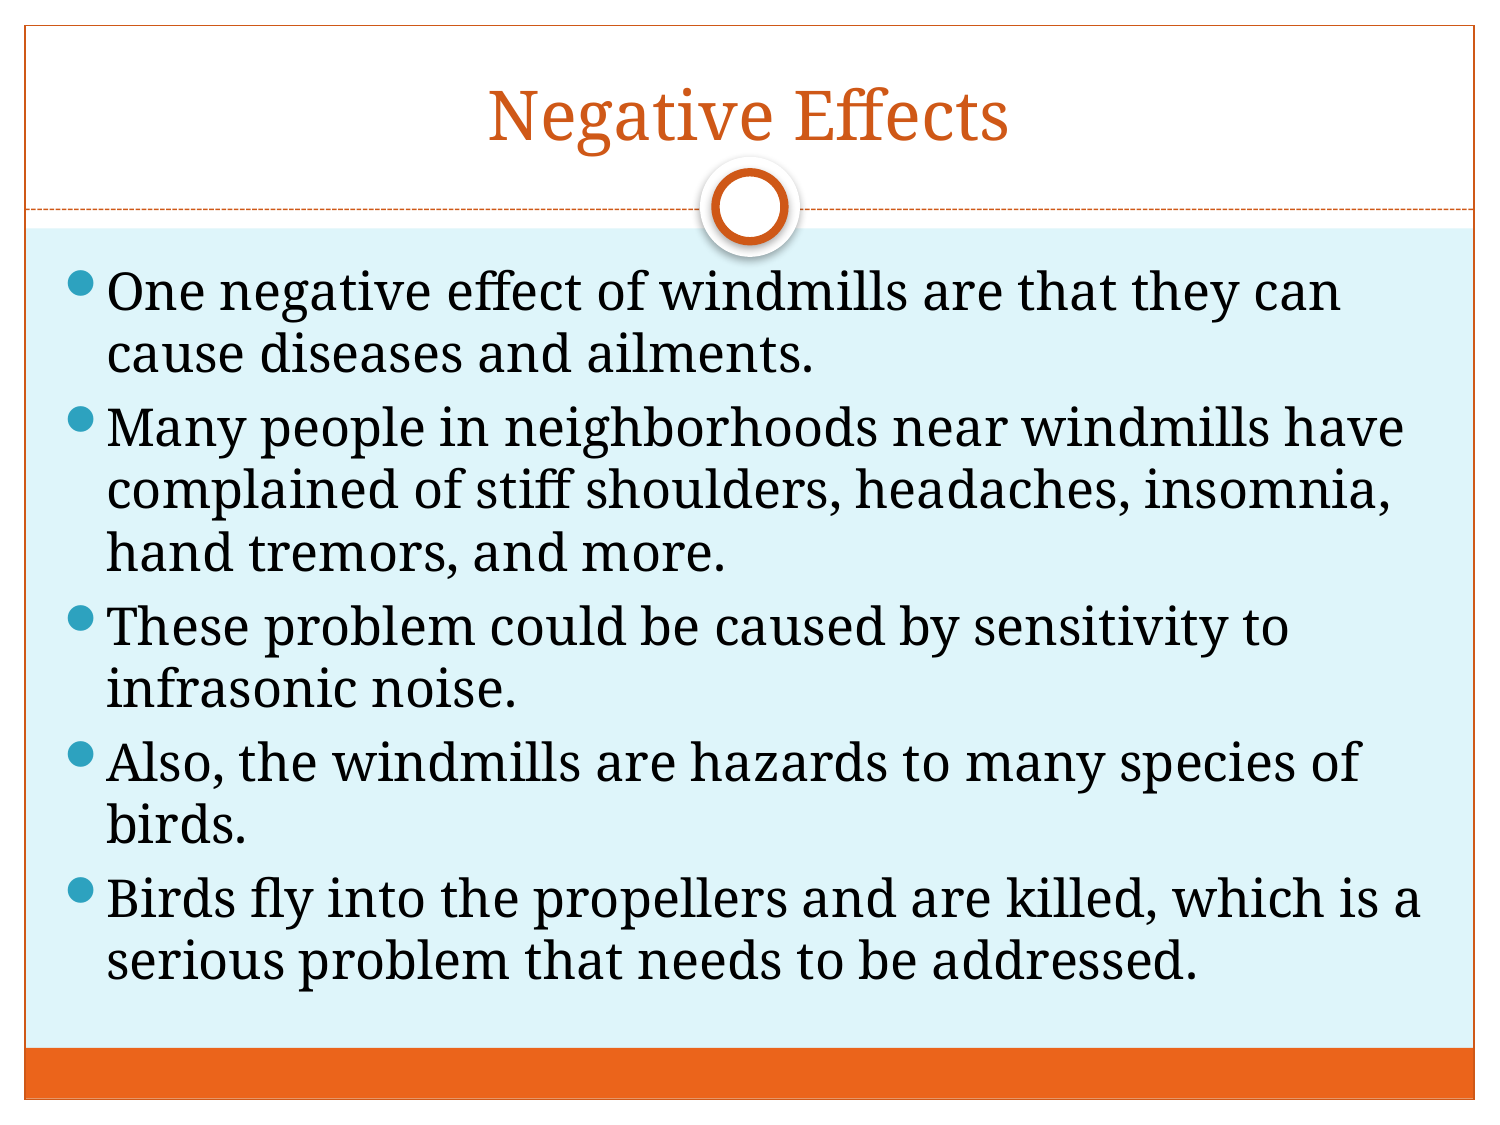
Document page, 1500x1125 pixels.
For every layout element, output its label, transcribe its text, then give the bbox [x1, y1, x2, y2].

title Negative Effects [49, 37, 1450, 162]
list One negative effect of windmills are that they can cause diseases and ailments. Many people in neighborhoods near windmills have complained of stiff shoulders, headaches, insomnia, hand tremors, and more. These problem could be caused by sensitivity to infrasonic noise. Also, the windmills are hazards to many species of birds. Birds fly into the propellers and are killed, which is a serious problem that needs to be addressed. [49, 250, 1445, 1001]
